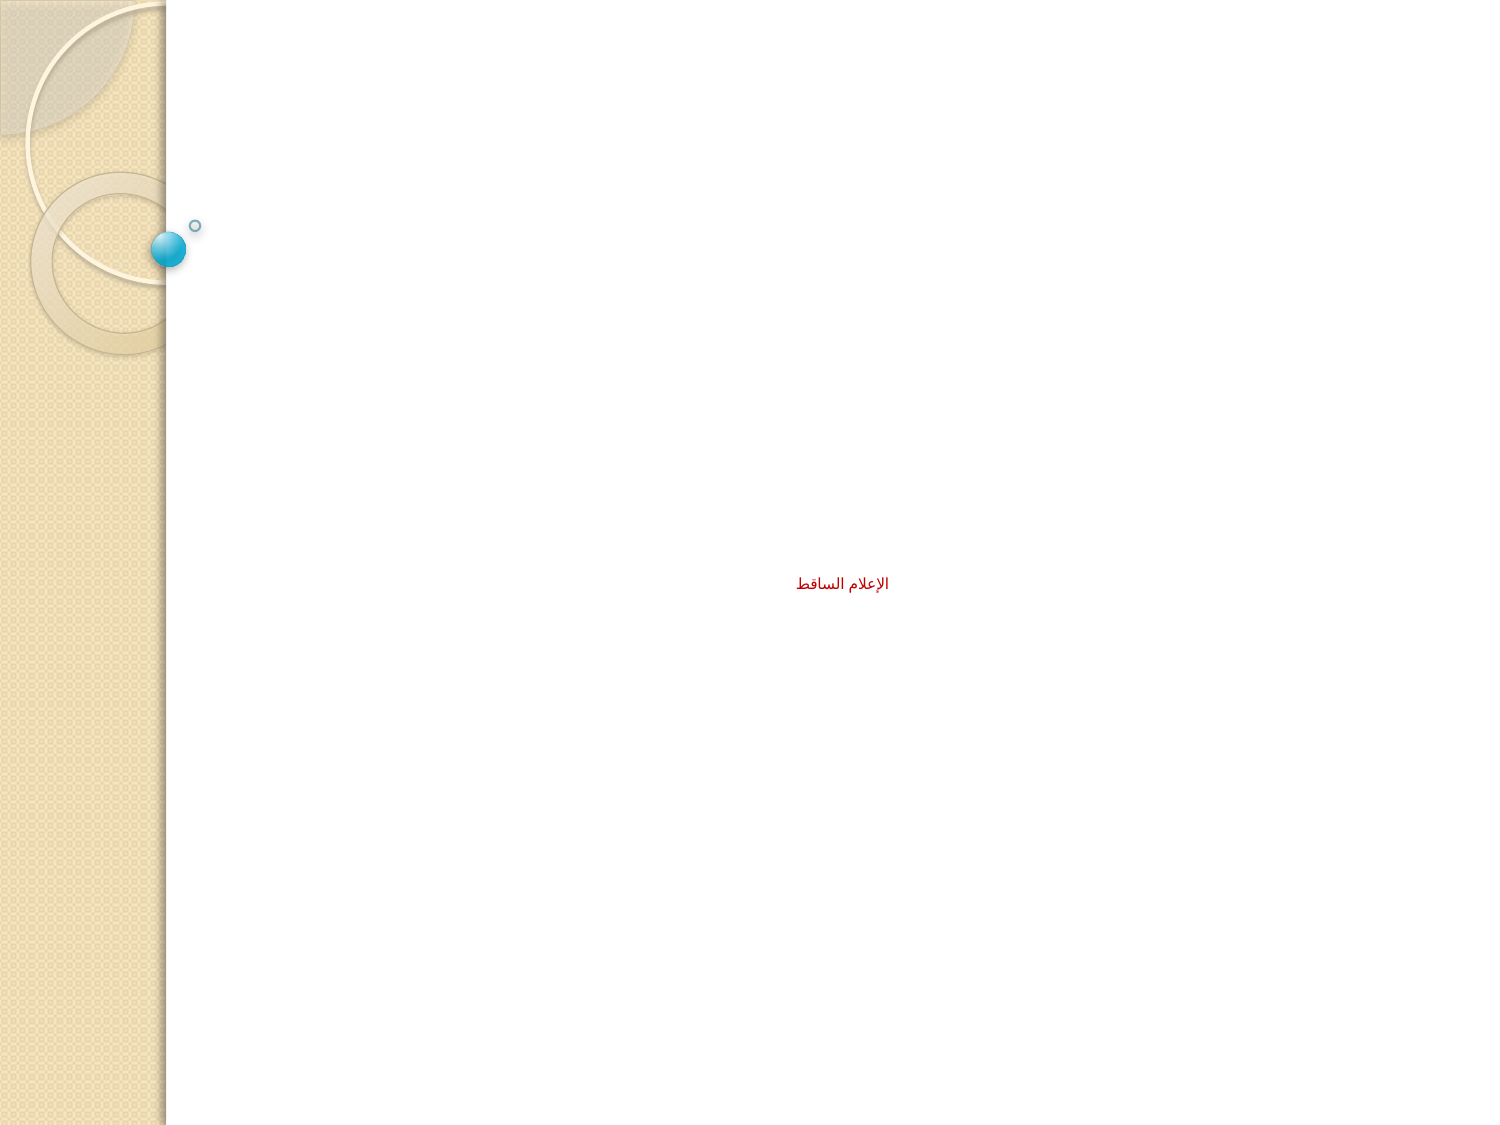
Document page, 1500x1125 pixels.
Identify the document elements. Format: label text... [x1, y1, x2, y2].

title الإعلام الساقط [234, 299, 1450, 600]
